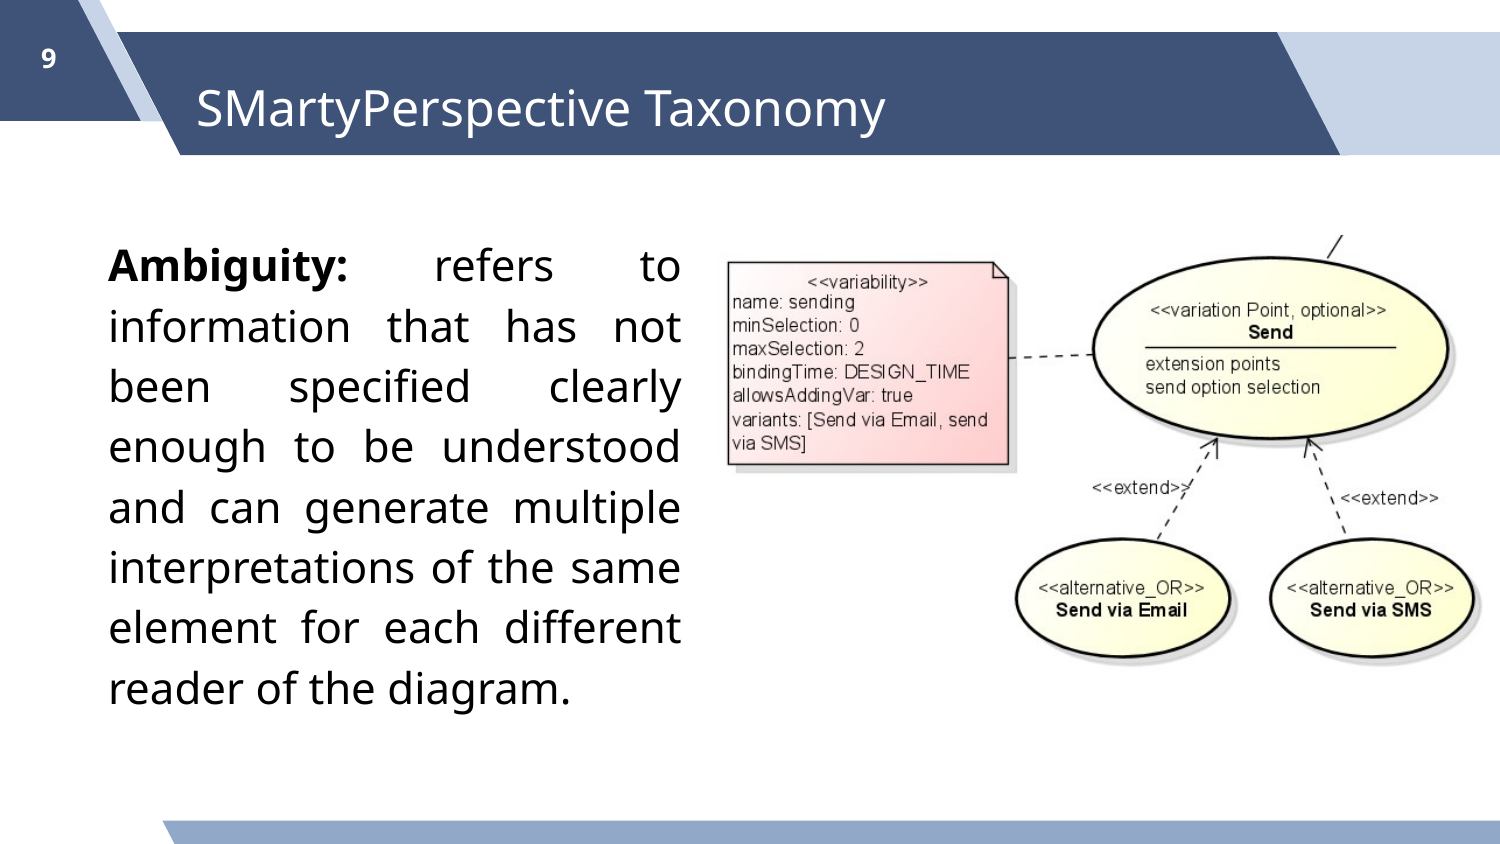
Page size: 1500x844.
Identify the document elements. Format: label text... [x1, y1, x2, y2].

list Ambiguity: refers to information that has not been specified clearly enough to be understood and can generate multiple interpretations of the same element for each different reader of the diagram. [93, 215, 698, 796]
picture [710, 235, 1500, 676]
title SMartyPerspective Taxonomy [181, 45, 1285, 169]
slide_number ‹#› [0, 0, 98, 121]
